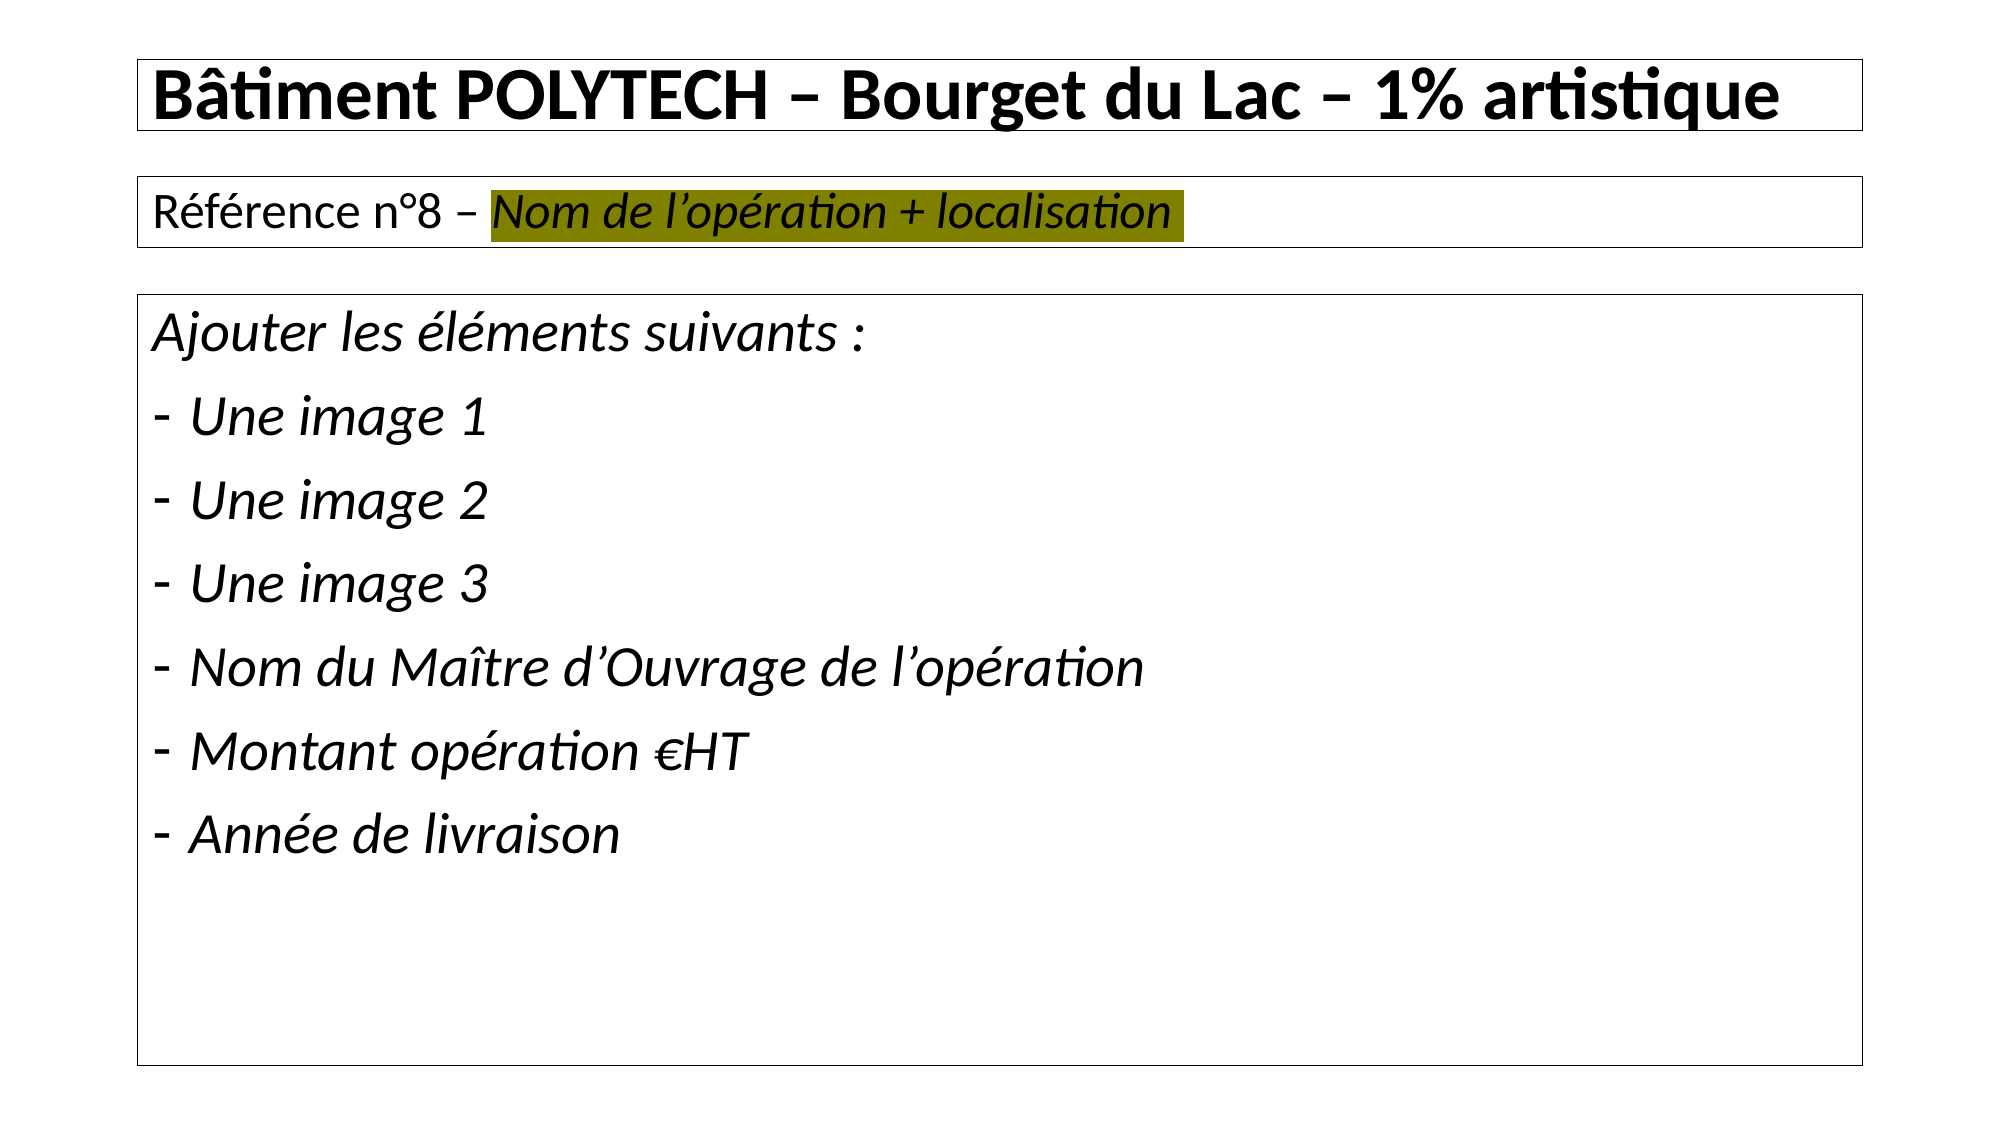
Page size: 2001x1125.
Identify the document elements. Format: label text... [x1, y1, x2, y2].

list Référence n°8 – Nom de l’opération + localisation [137, 176, 1863, 248]
title Bâtiment POLYTECH – Bourget du Lac – 1% artistique [137, 59, 1863, 131]
text_box Ajouter les éléments suivants : Une image 1 Une image 2 Une image 3 Nom du Maître d’Ouvrage de l’opération Montant opération €HT Année de livraison [137, 294, 1863, 1066]
